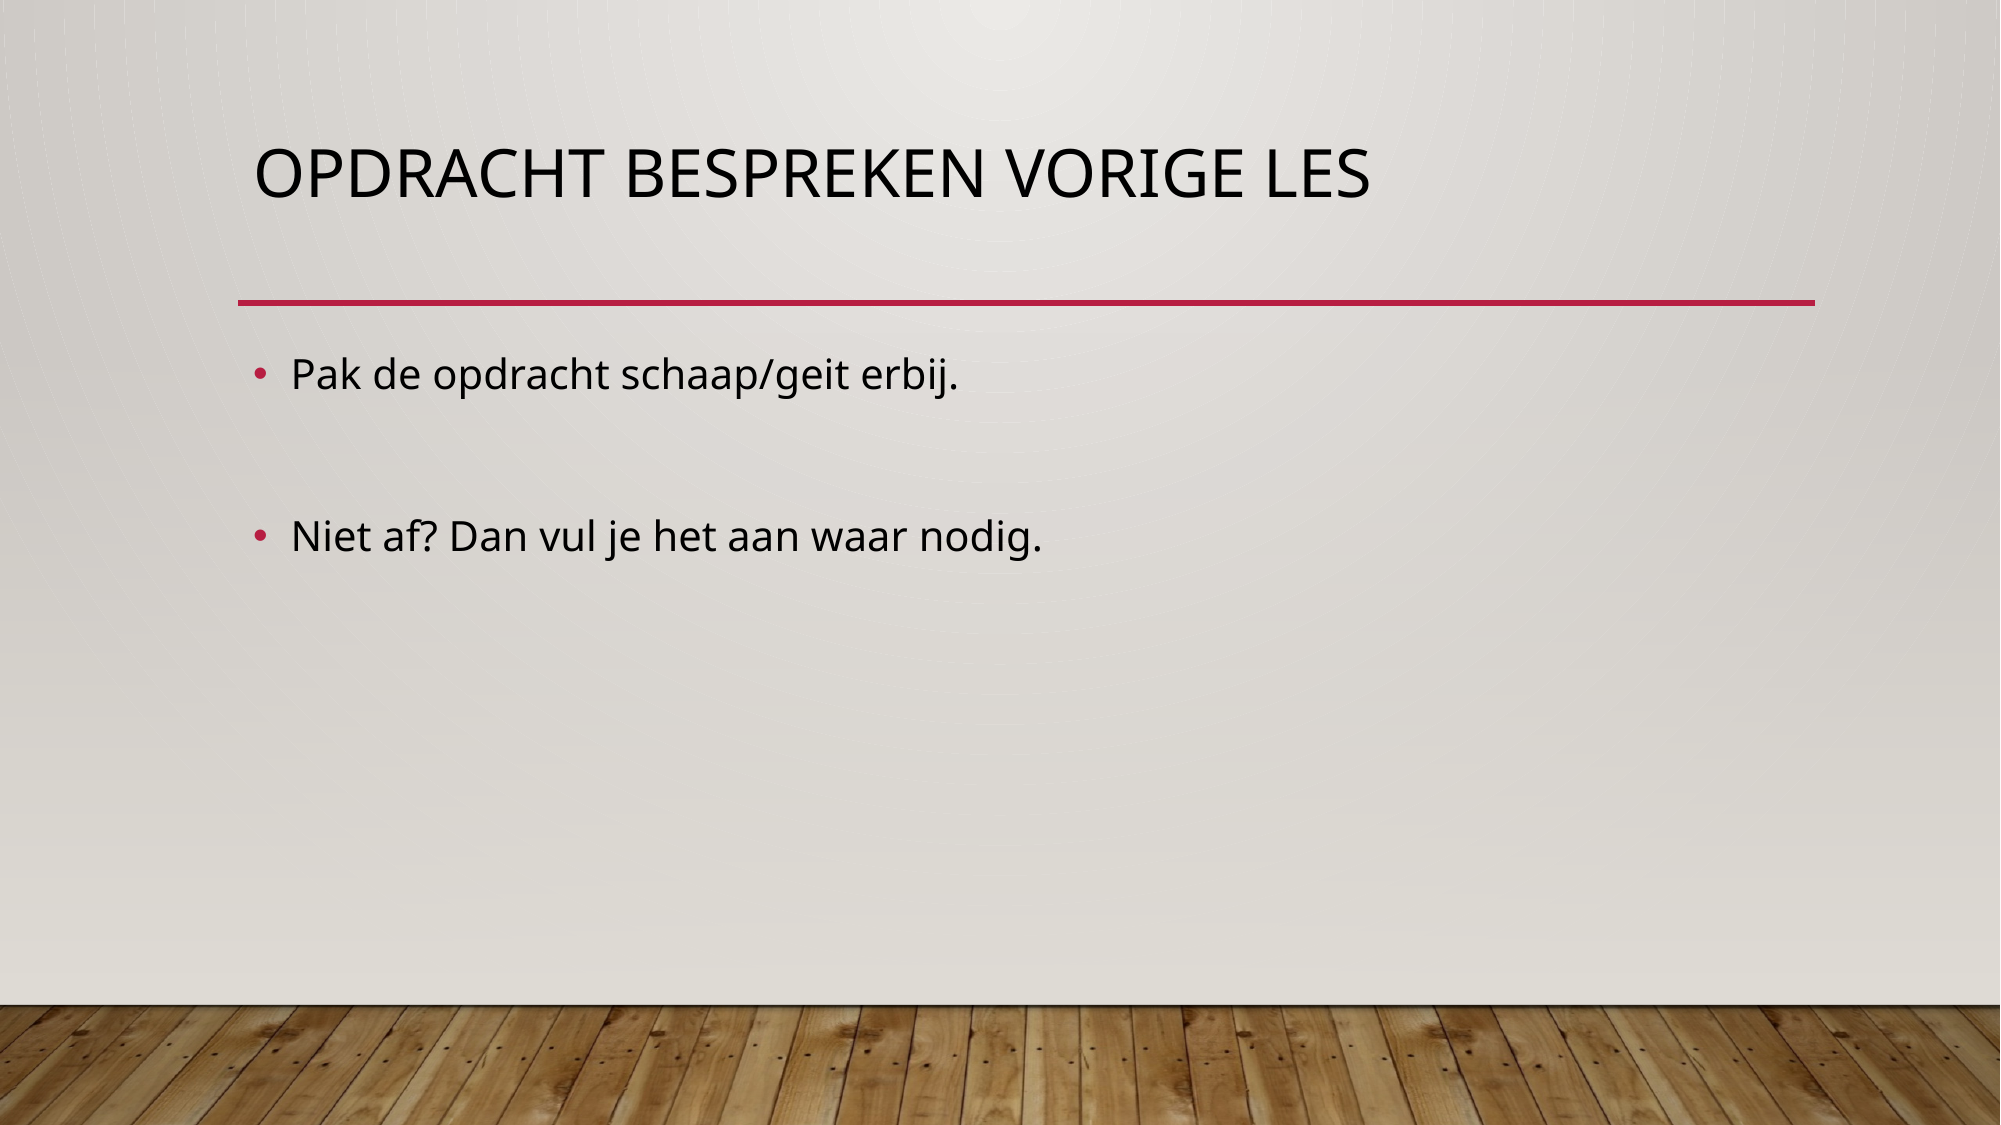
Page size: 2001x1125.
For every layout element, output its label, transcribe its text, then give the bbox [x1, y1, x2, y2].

title Opdracht bespreken vorige les [238, 131, 1814, 305]
picture [0, 1005, 2000, 1125]
list Pak de opdracht schaap/geit erbij. Niet af? Dan vul je het aan waar nodig. [238, 330, 1814, 897]
